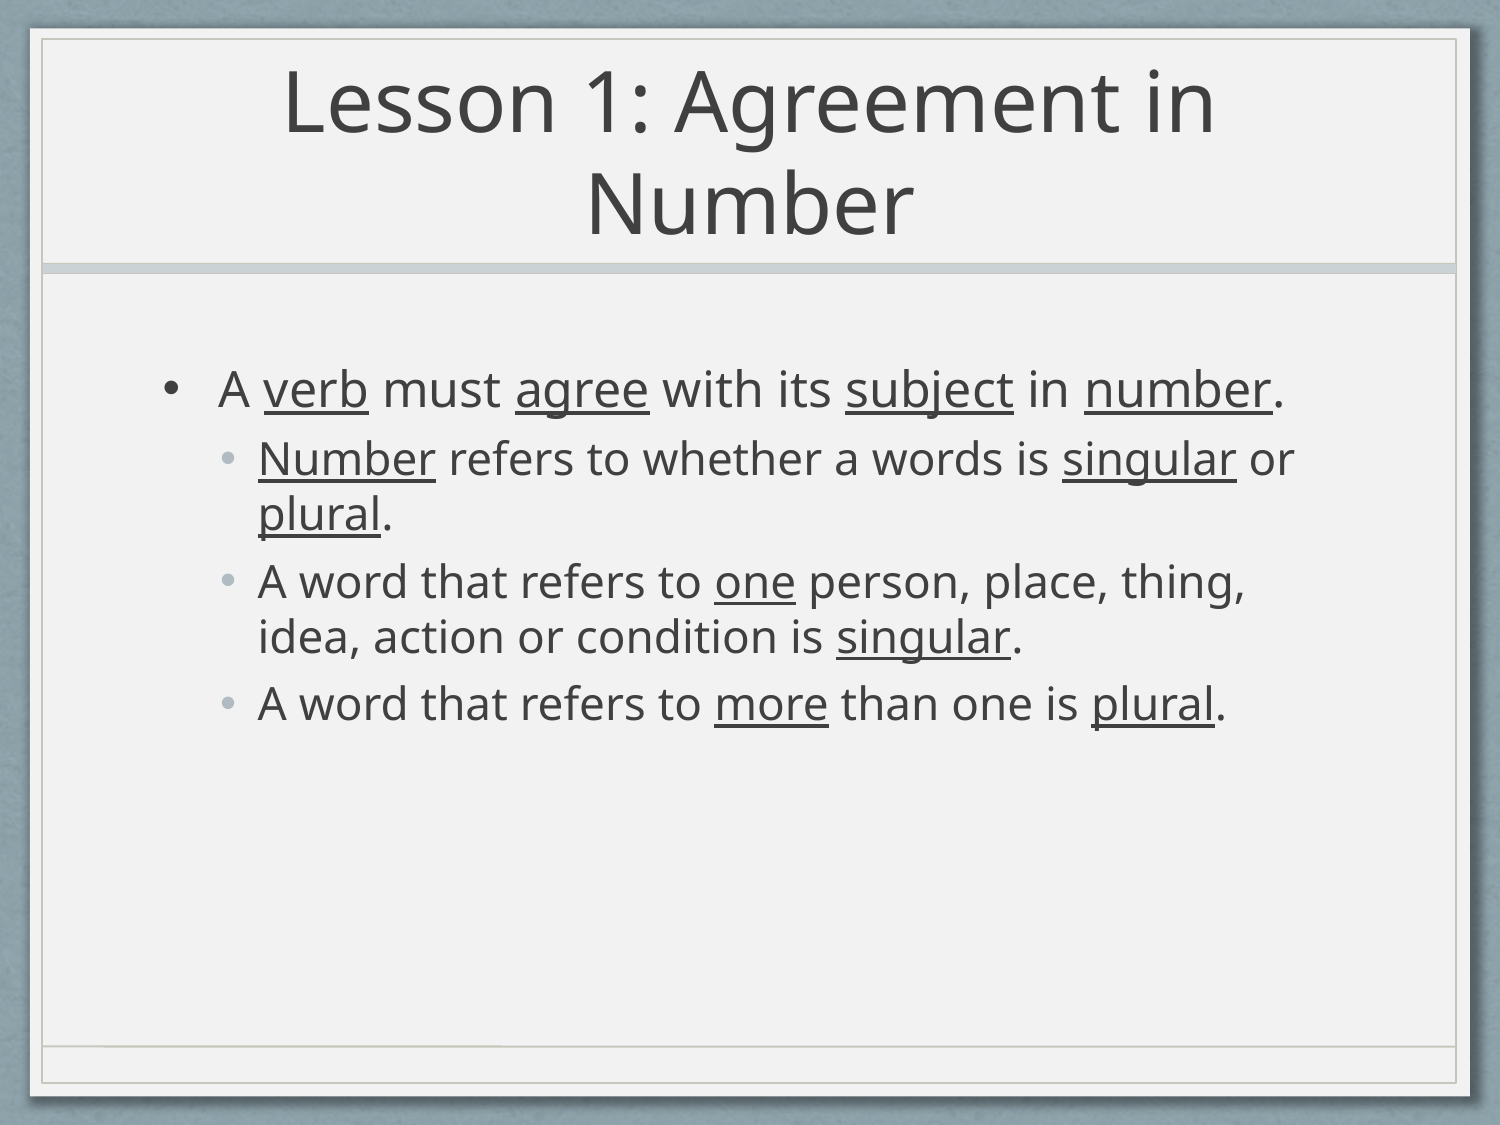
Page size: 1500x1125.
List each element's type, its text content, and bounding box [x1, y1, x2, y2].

list A verb must agree with its subject in number. Number refers to whether a words is singular or plural. A word that refers to one person, place, thing, idea, action or condition is singular. A word that refers to more than one is plural. [147, 350, 1353, 995]
title Lesson 1: Agreement in Number [147, 40, 1353, 260]
